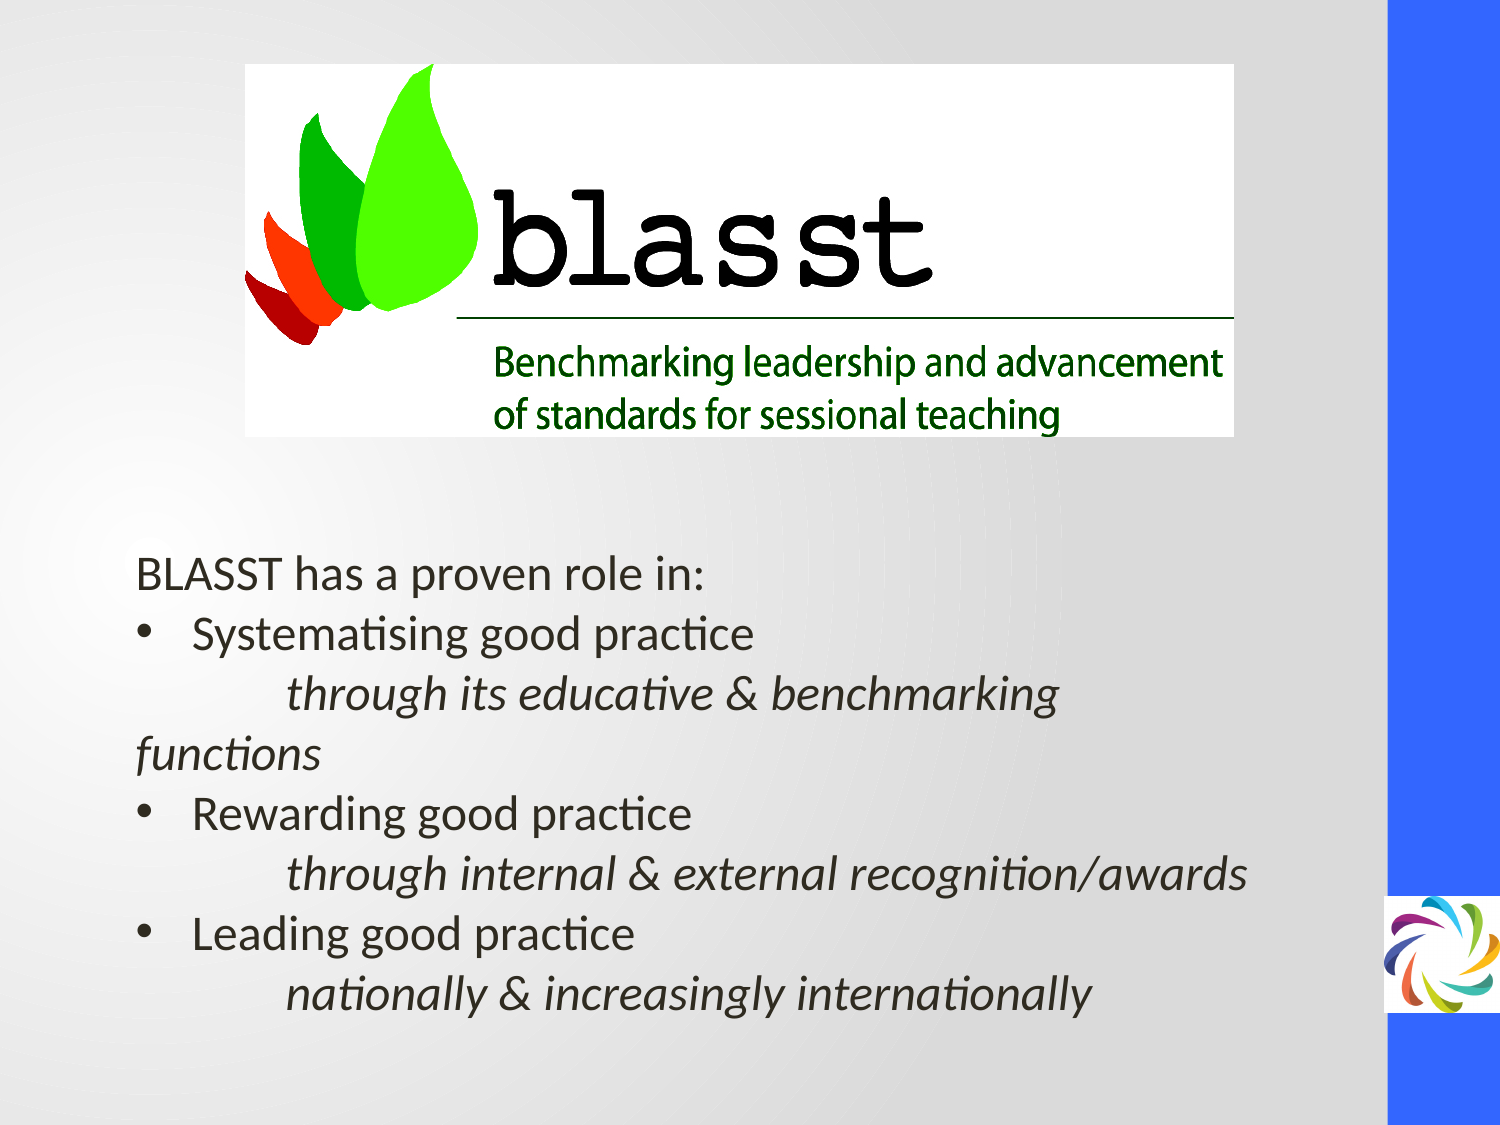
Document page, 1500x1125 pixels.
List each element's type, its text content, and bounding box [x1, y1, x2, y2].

text_box BLASST has a proven role in: Systematising good practice through its educative & benchmarking functions Rewarding good practice through internal & external recognition/awards Leading good practice nationally & increasingly internationally [120, 533, 1271, 1028]
picture [1384, 896, 1500, 1013]
picture [245, 64, 1234, 437]
